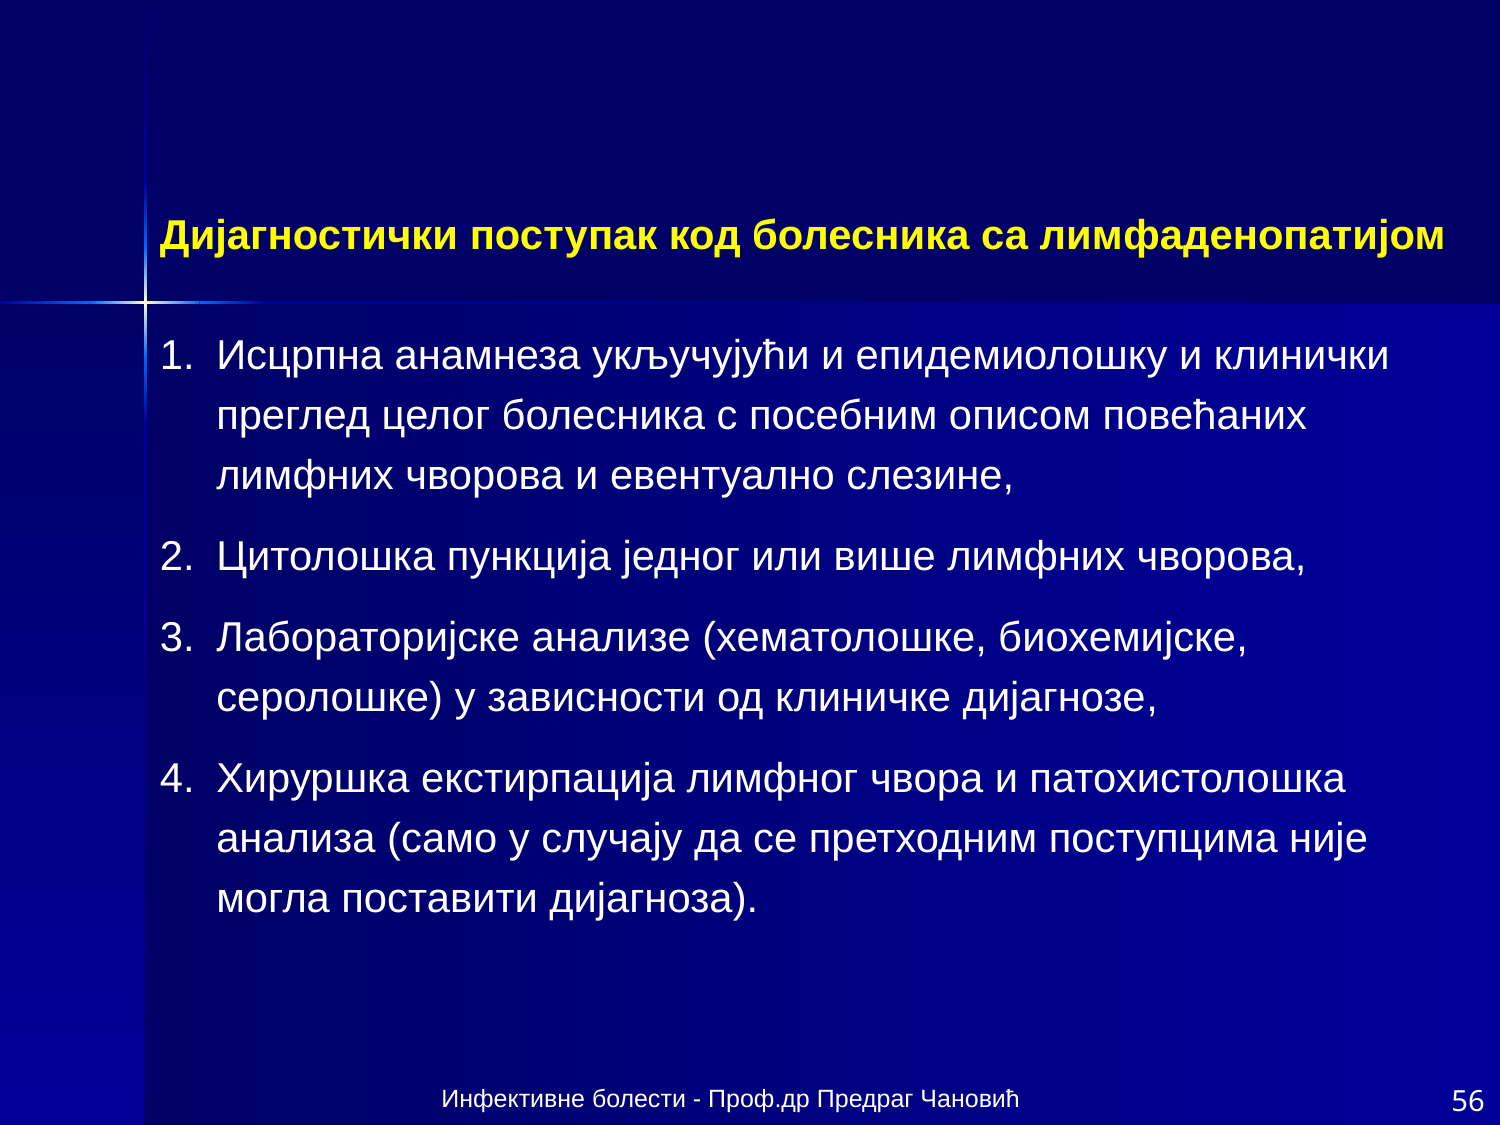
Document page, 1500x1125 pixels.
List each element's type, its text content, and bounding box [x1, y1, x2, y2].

slide_number 56 [1324, 1074, 1500, 1125]
text_box Дијагностички поступак код болесника са лимфаденопатијом Исцрпна анамнеза укључујући и епидемиолошку и клинички преглед целог болесника с посебним описом повећаних лимфних чворова и евентуално слезине, Цитолошка пункција једног или више лимфних чворова, Лабораторијске анализе (хематолошке, биохемијске, серолошке) у зависности од клиничке дијагнозе, Хируршка екстирпација лимфног чвора и патохистолошка анализа (само у случају да се претходним поступцима није могла поставити дијагноза). [145, 190, 1475, 929]
footer Инфективне болести - Проф.др Предраг Чановић [412, 1074, 1051, 1125]
